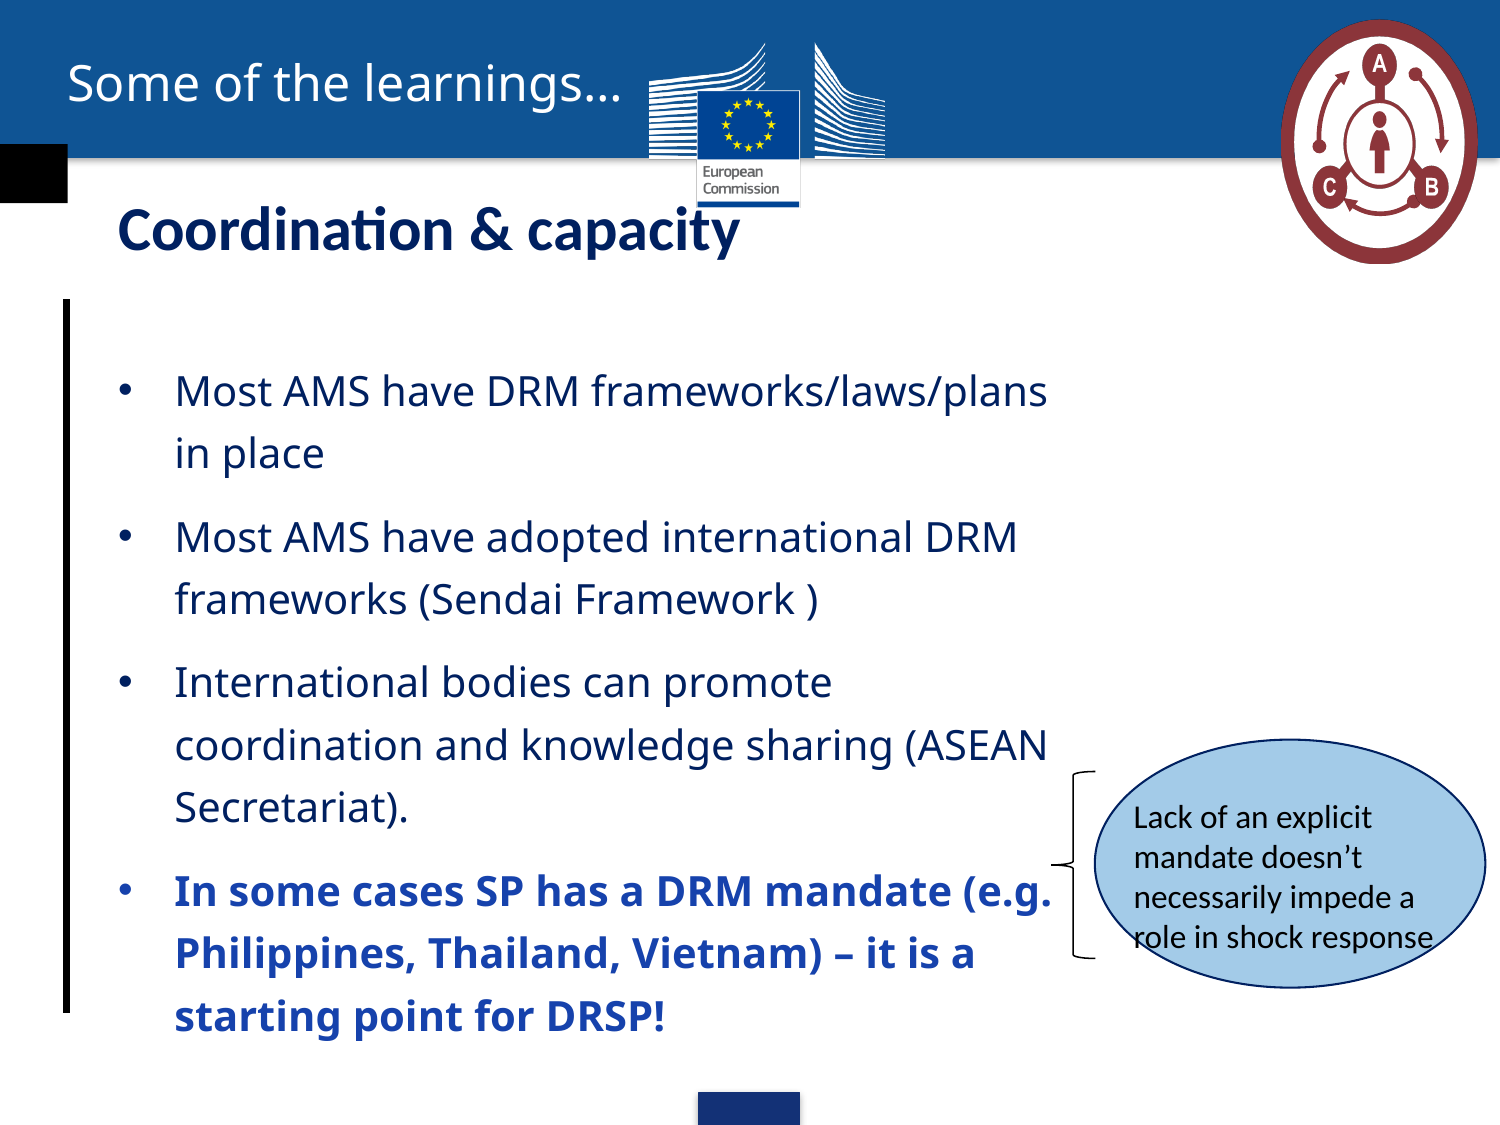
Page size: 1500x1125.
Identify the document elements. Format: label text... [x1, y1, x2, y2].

text_box [1136, 940, 1444, 988]
text_box Lack of an explicit mandate doesn’t necessarily impede a role in shock response [1118, 787, 1469, 940]
title Coordination & capacity [103, 146, 1397, 315]
text_box [1469, 813, 1486, 914]
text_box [1281, 18, 1478, 264]
text_box [1051, 771, 1096, 959]
list Most AMS have DRM frameworks/laws/plans in place Most AMS have adopted international DRM frameworks (Sendai Framework ) International bodies can promote coordination and knowledge sharing (ASEAN Secretariat). In some cases SP has a DRM mandate (e.g. Philippines, Thailand, Vietnam) – it is a starting point for DRSP! [103, 344, 1075, 1059]
text_box [1136, 739, 1444, 787]
text_box Some of the learnings… [52, 44, 639, 119]
text_box [1096, 805, 1118, 923]
picture [649, 42, 885, 146]
